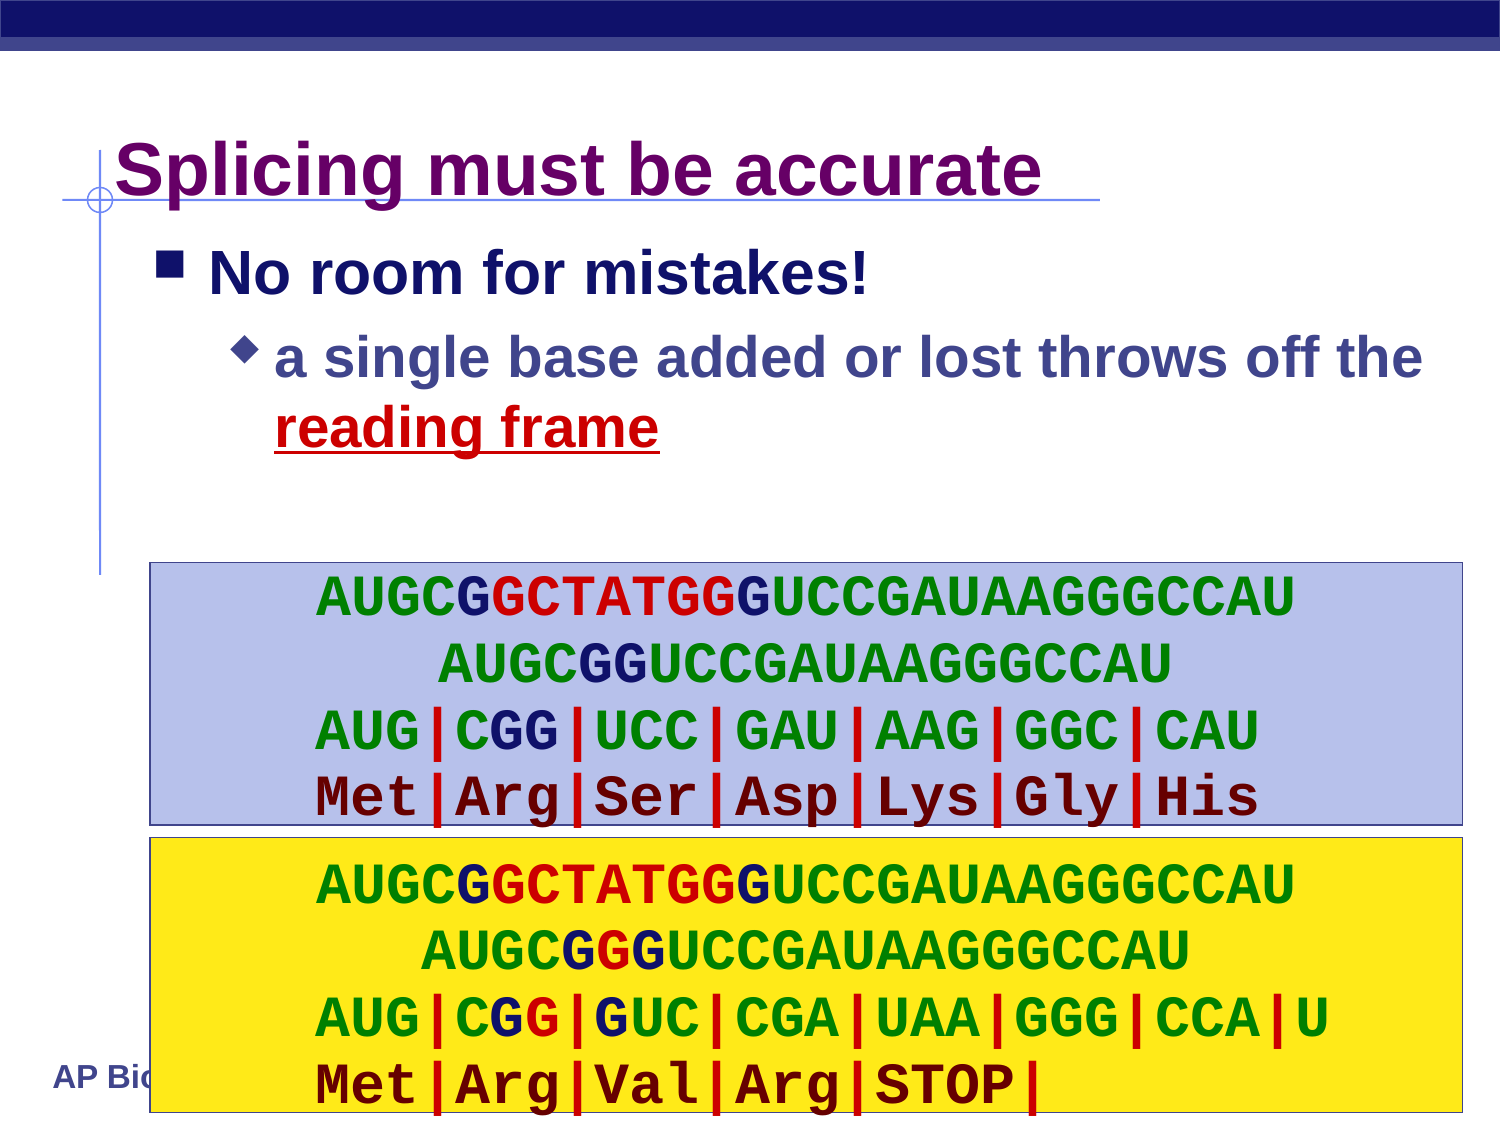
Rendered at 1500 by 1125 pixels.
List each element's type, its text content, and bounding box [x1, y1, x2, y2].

text_box [150, 837, 406, 1113]
text_box AUG|CGG|GUC|CGA|UAA|GGG|CCA|U [300, 970, 1345, 1056]
title Splicing must be accurate [99, 112, 1375, 238]
text_box [150, 562, 423, 825]
text_box AUGCGGCTATGGGUCCGAUAAGGGCCAU [301, 837, 1312, 923]
text_box [1189, 562, 1463, 825]
text_box Met|Arg|Ser|Asp|Lys|Gly|His [300, 750, 1275, 835]
text_box [1065, 837, 1463, 1113]
text_box Met|Arg|Val|Arg|STOP| [300, 1037, 1065, 1123]
text_box AUGCGGCTATGGGUCCGAUAAGGGCCAU [301, 550, 1312, 635]
text_box AUGCGGUCCGAUAAGGGCCAU [423, 616, 1189, 702]
text_box AUG|CGG|UCC|GAU|AAG|GGC|CAU [300, 683, 1275, 750]
list No room for mistakes! a single base added or lost throws off the reading frame [137, 224, 1500, 575]
text_box AUGCGGGUCCGAUAAGGGCCAU [406, 904, 1206, 989]
